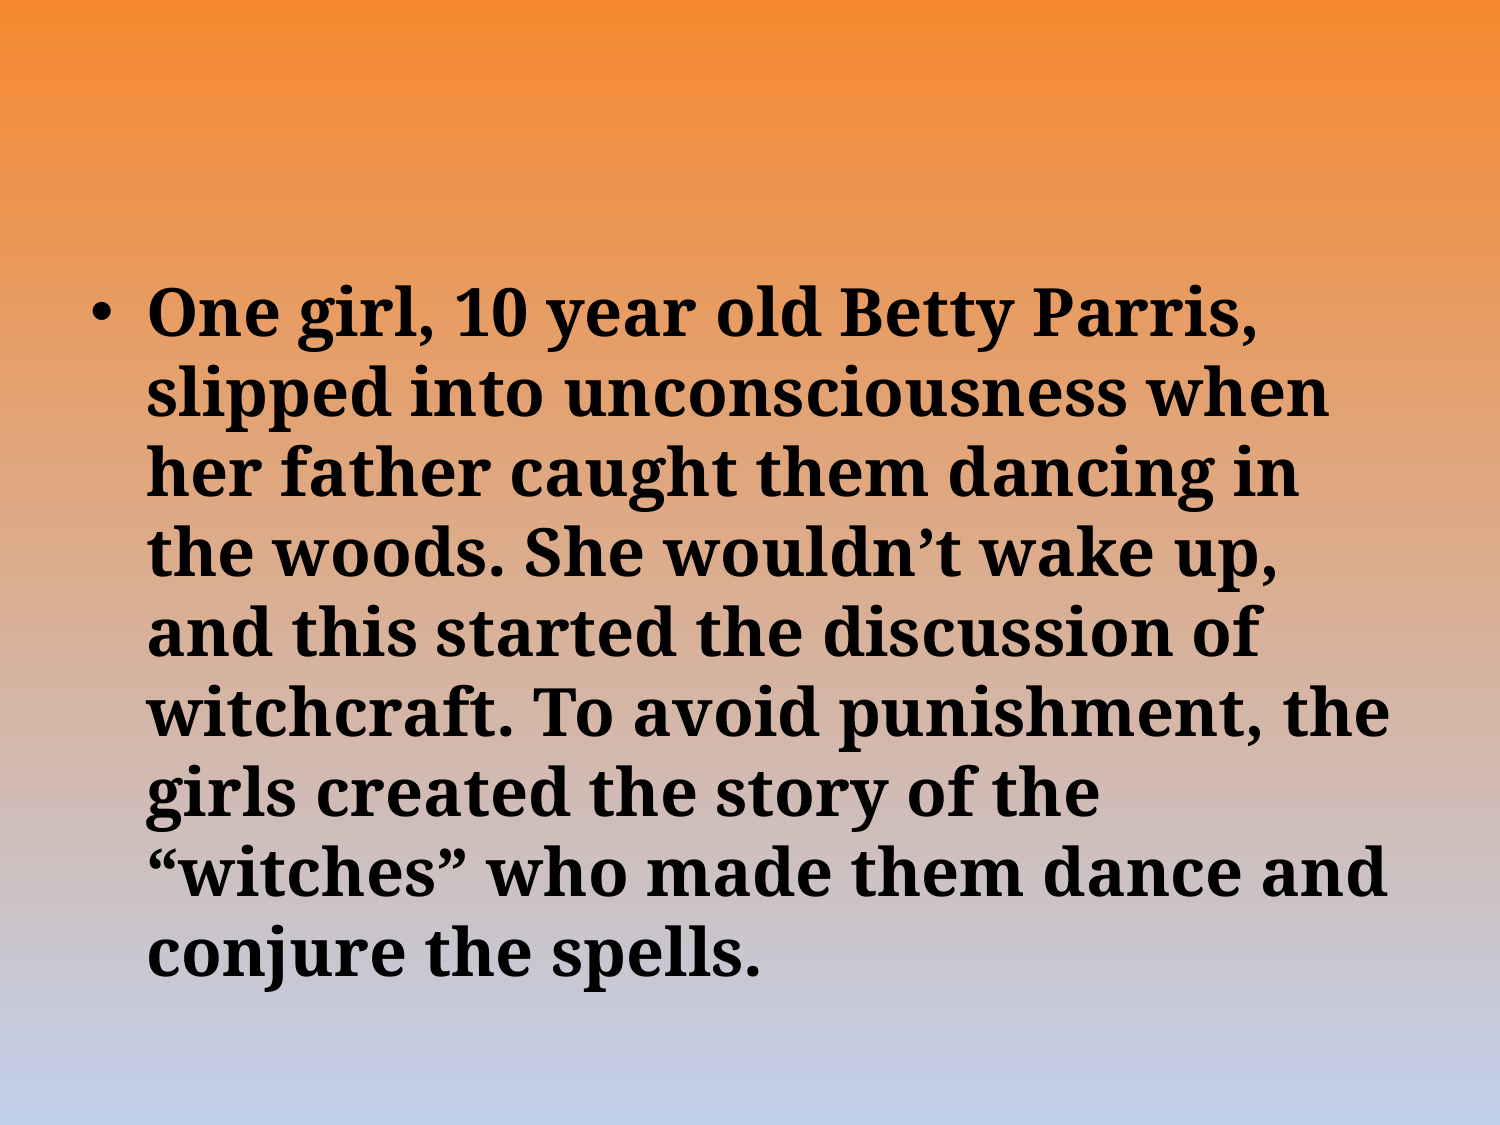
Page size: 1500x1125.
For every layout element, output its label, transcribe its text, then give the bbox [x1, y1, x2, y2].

list One girl, 10 year old Betty Parris, slipped into unconsciousness when her father caught them dancing in the woods. She wouldn’t wake up, and this started the discussion of witchcraft. To avoid punishment, the girls created the story of the “witches” who made them dance and conjure the spells. [75, 262, 1425, 1005]
